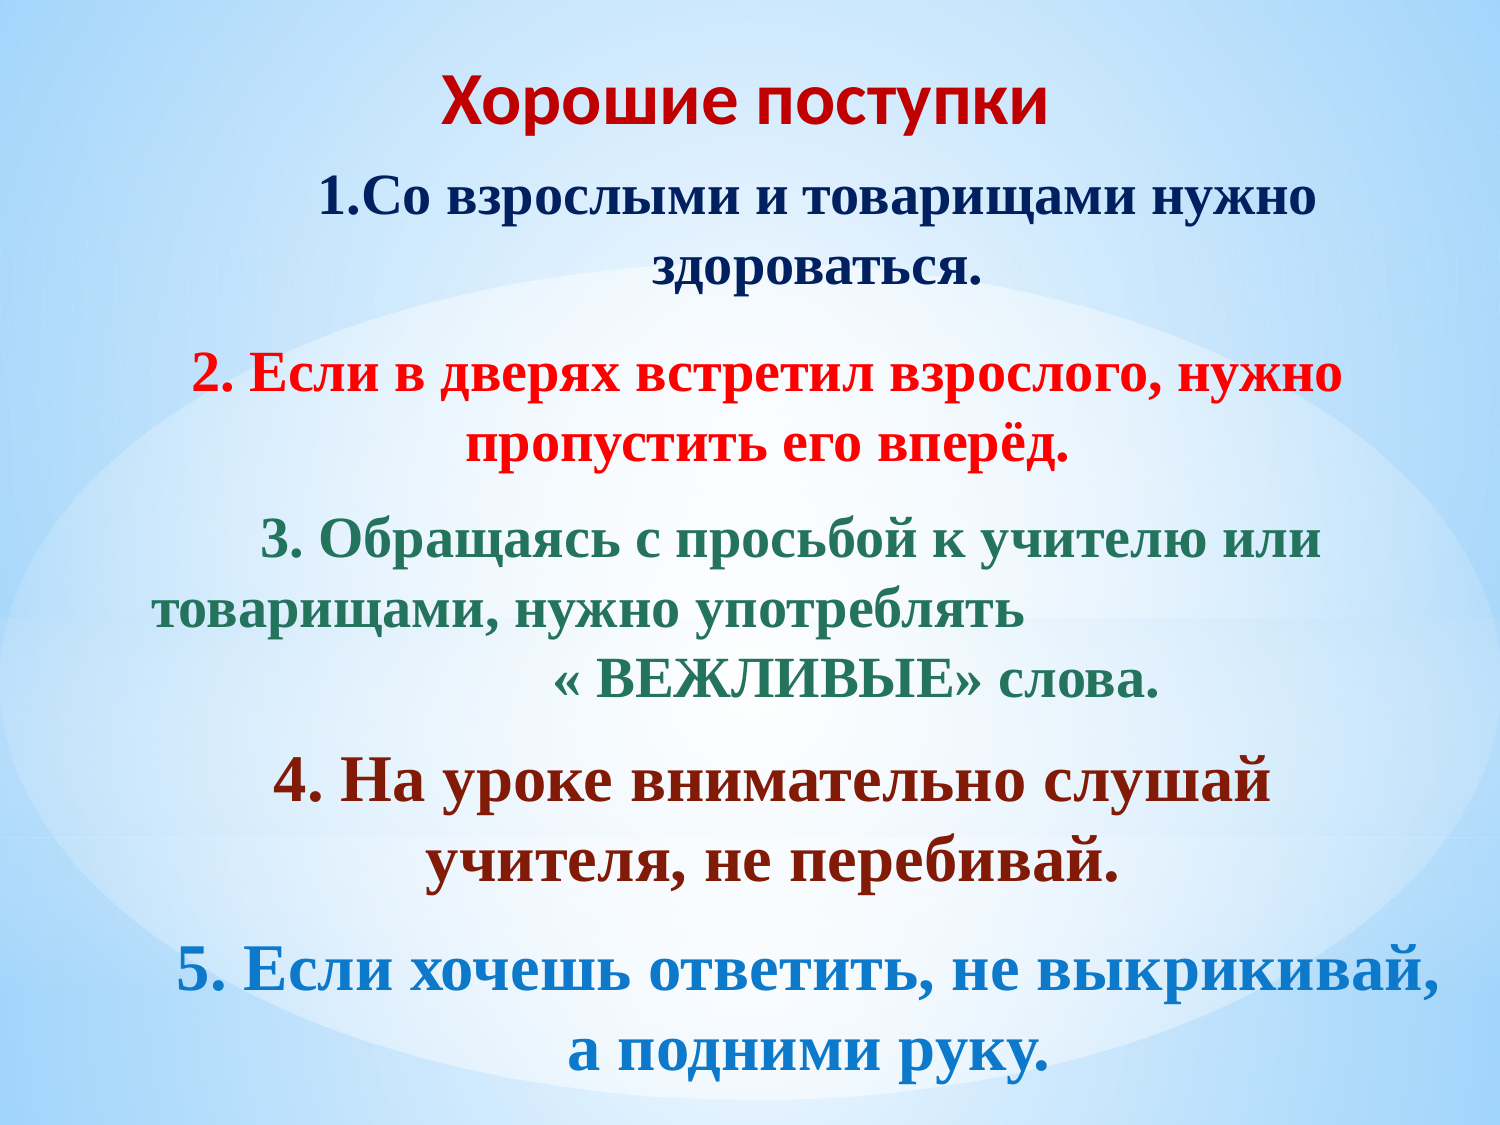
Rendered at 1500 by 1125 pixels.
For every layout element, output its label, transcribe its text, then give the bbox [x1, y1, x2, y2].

text_box 3. Обращаясь с просьбой к учителю или товарищами, нужно употреблять « ВЕЖЛИВЫЕ» слова. [135, 491, 1447, 717]
text_box 2. Если в дверях встретил взрослого, нужно пропустить его вперёд. [88, 326, 1447, 481]
text_box 5. Если хочешь ответить, не выкрикивай, а подними руку. [159, 916, 1459, 1092]
text_box 4. На уроке внимательно слушай учителя, не перебивай. [206, 727, 1341, 903]
text_box Хорошие поступки [135, 42, 1357, 147]
text_box 1.Со взрослыми и товарищами нужно здороваться. [135, 148, 1500, 304]
